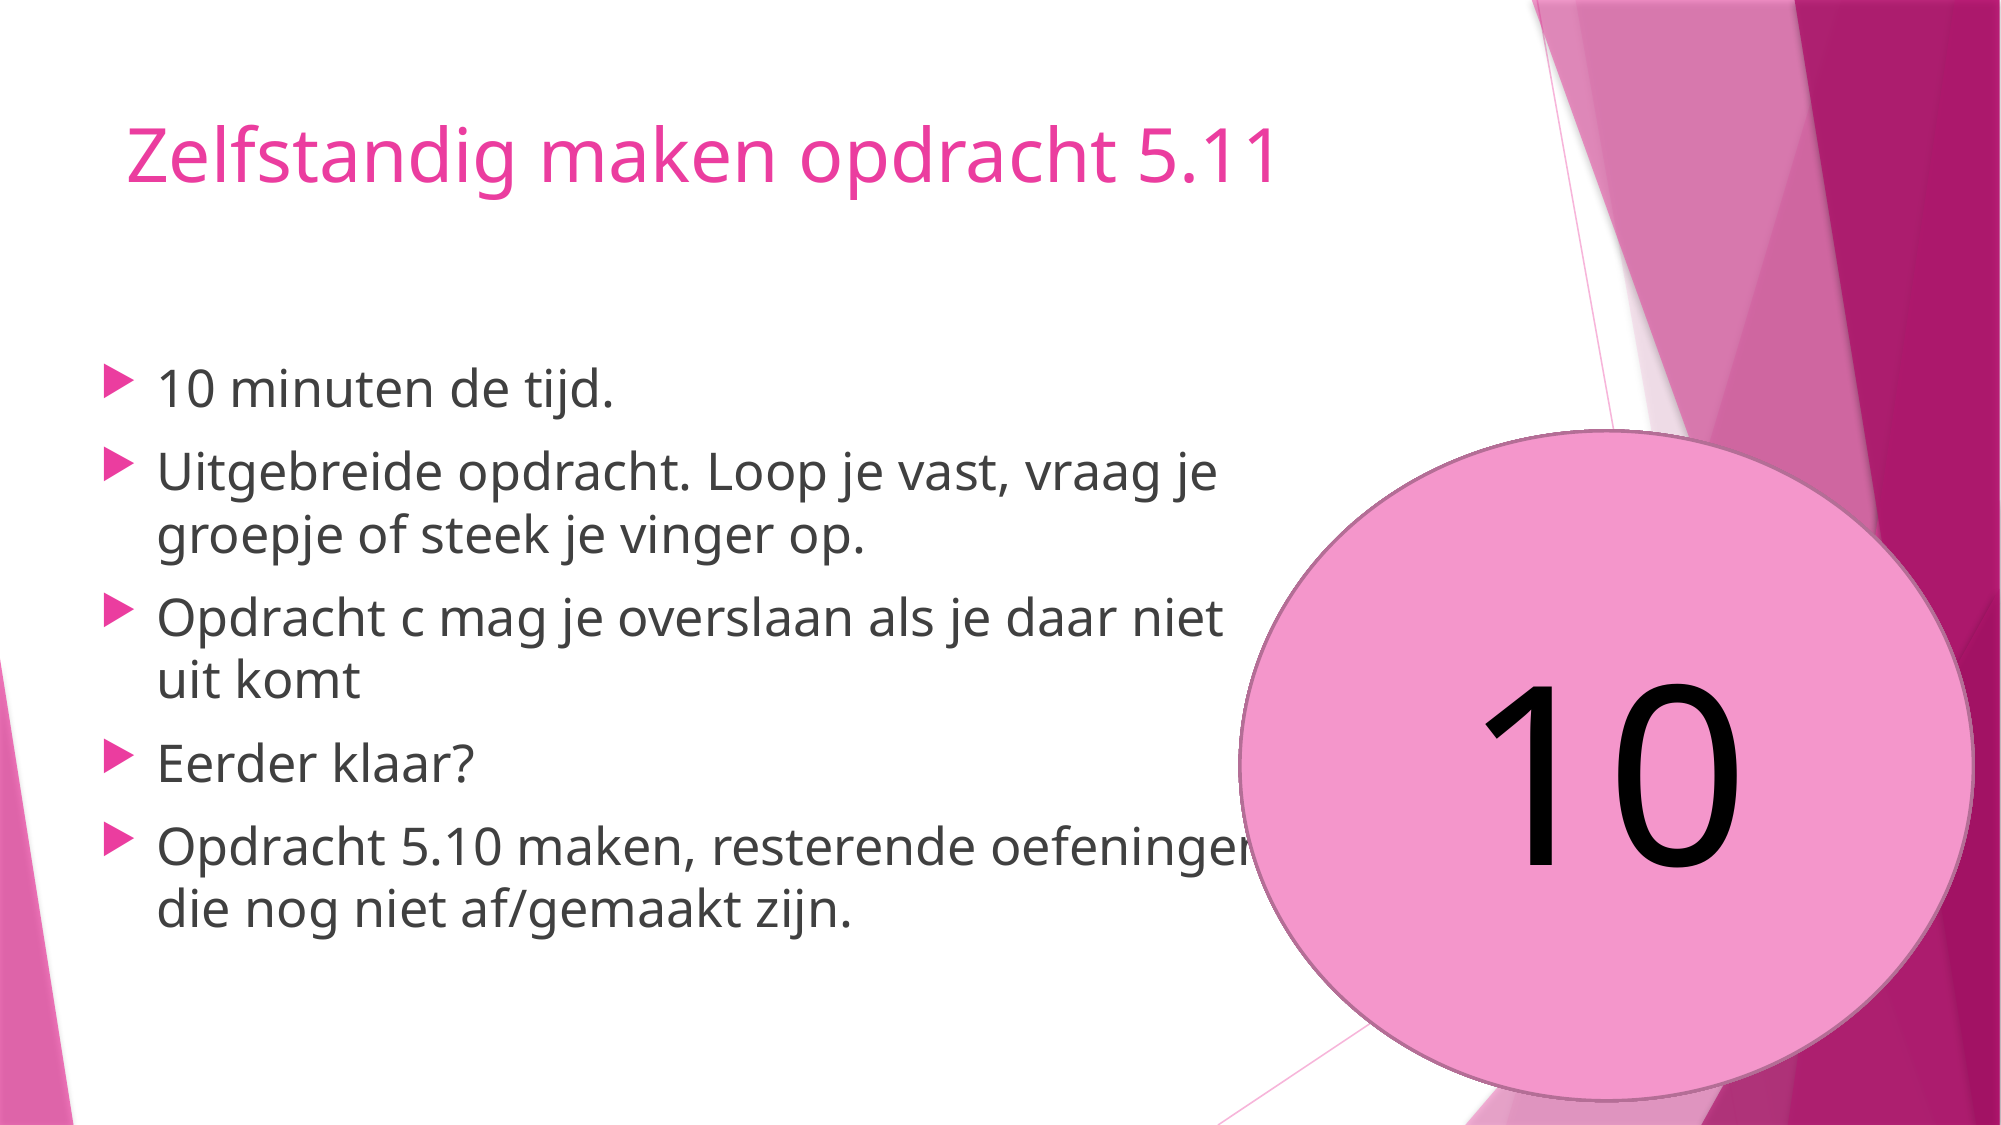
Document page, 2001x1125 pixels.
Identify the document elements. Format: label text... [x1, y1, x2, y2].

text_box 10 [1238, 429, 1975, 1103]
list 10 minuten de tijd. Uitgebreide opdracht. Loop je vast, vraag je groepje of steek je vinger op. Opdracht c mag je overslaan als je daar niet uit komt Eerder klaar? Opdracht 5.10 maken, resterende oefeningen die nog niet af/gemaakt zijn. [85, 348, 1290, 1125]
title Zelfstandig maken opdracht 5.11 [111, 99, 1522, 317]
